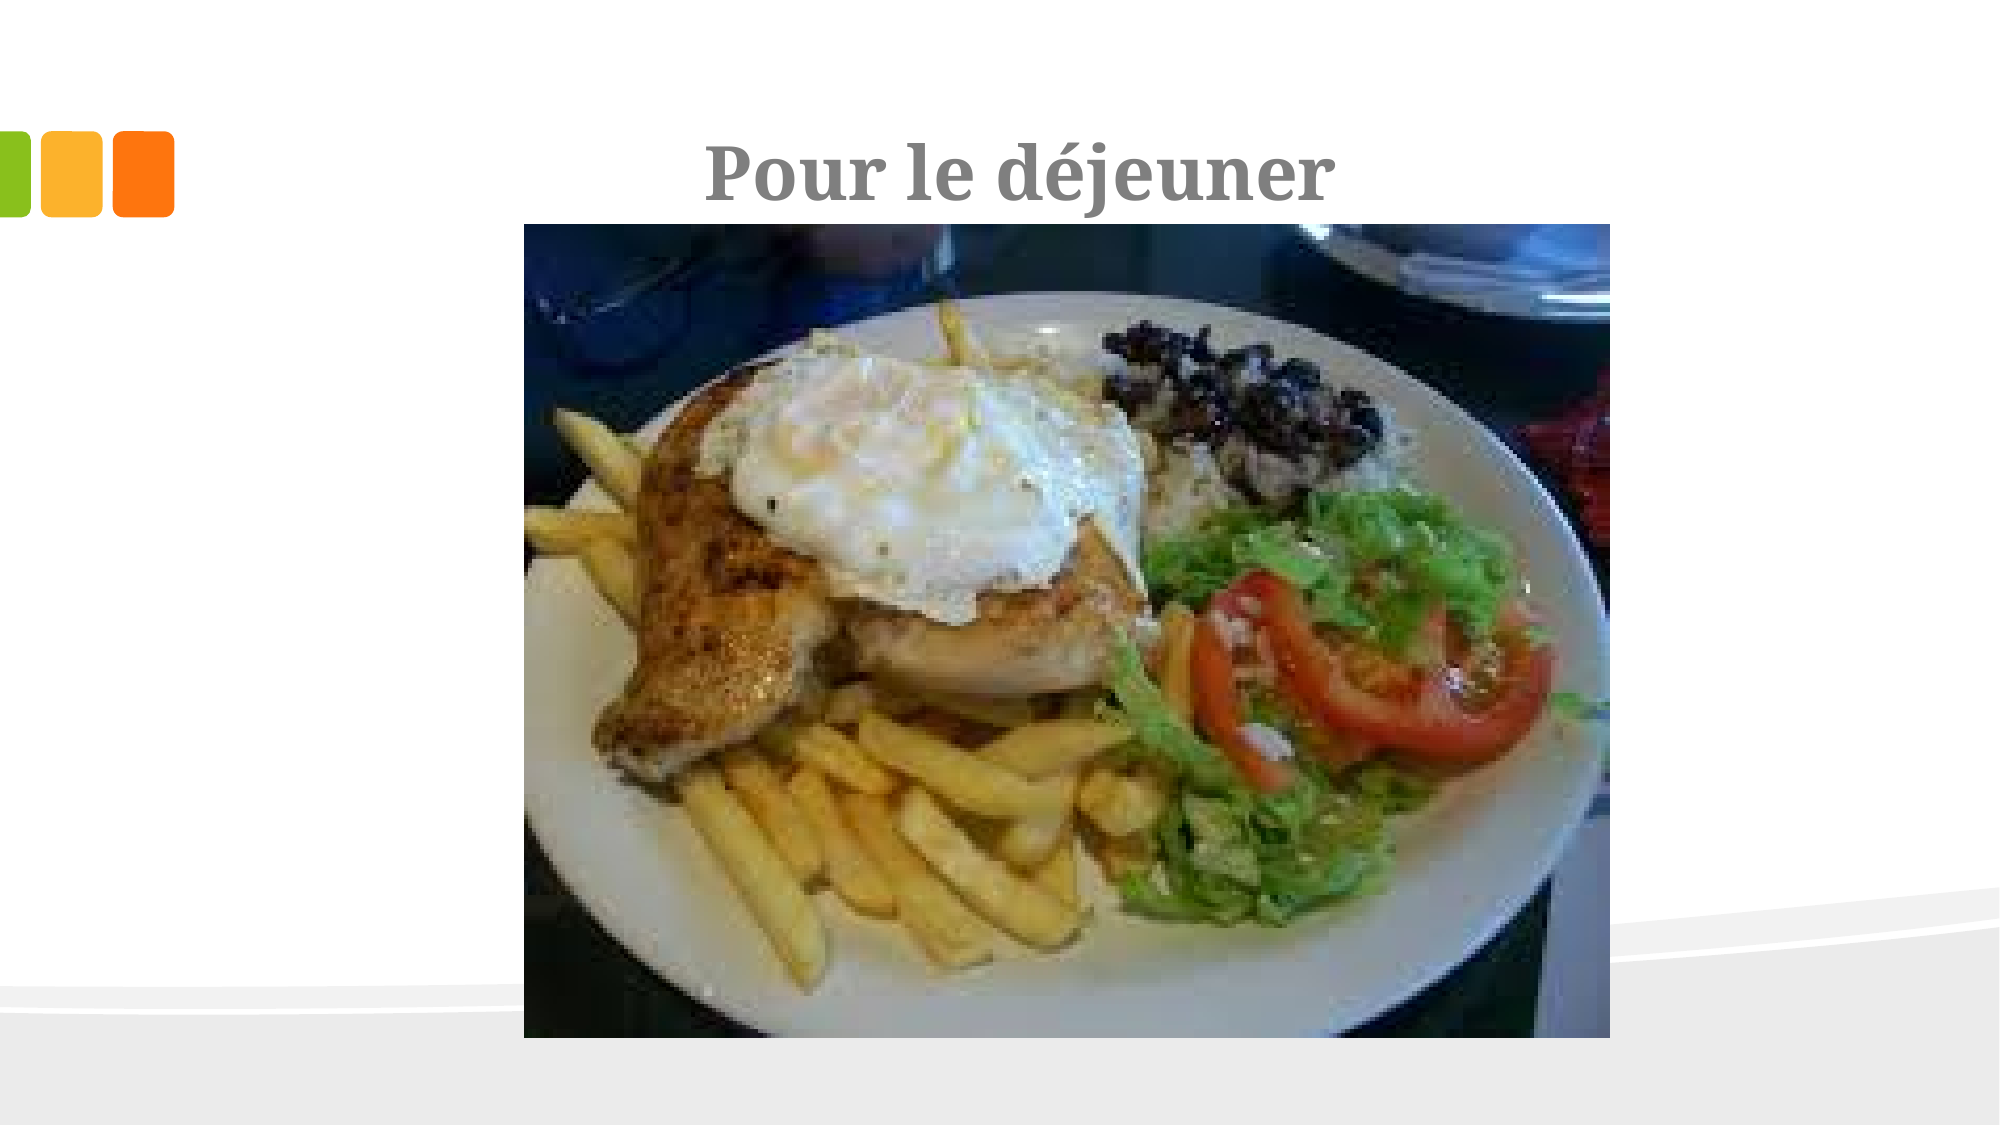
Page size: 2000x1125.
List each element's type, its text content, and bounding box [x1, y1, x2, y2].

title Pour le déjeuner [324, 37, 1718, 225]
picture [524, 224, 1610, 1038]
